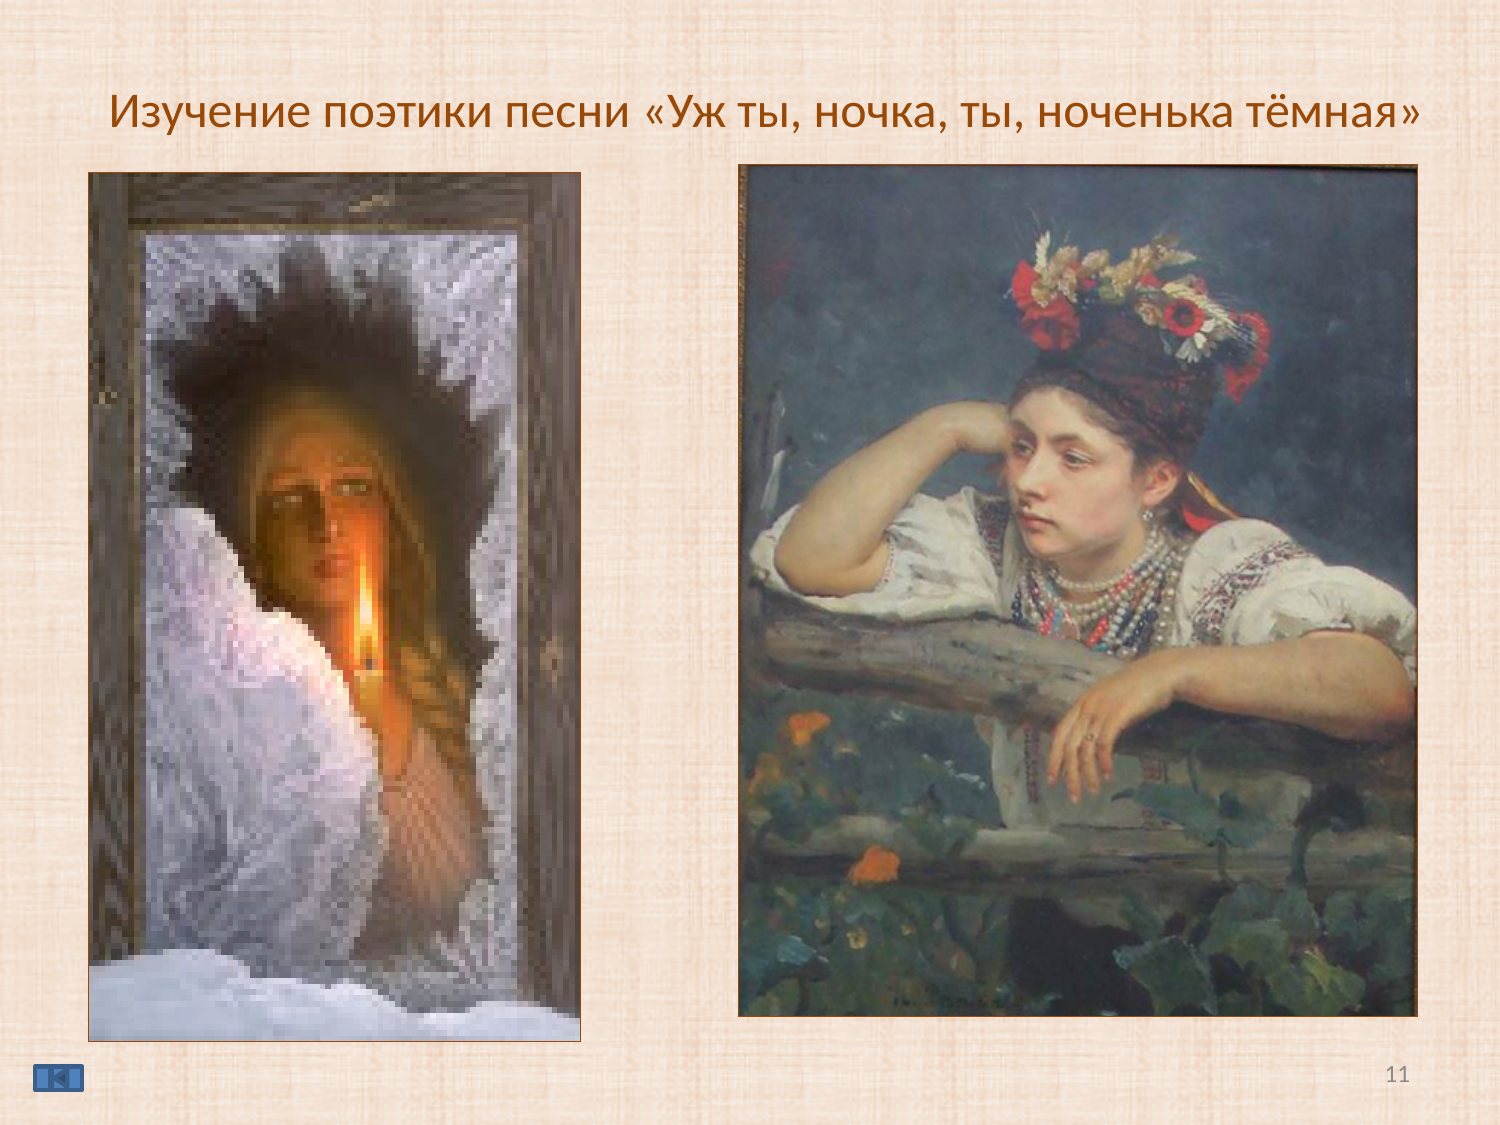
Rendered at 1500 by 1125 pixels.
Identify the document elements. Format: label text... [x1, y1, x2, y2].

picture [738, 163, 1419, 1018]
picture [88, 172, 581, 1042]
slide_number 11 [1074, 1042, 1425, 1103]
text_box Изучение поэтики песни «Уж ты, ночка, ты, ноченька тёмная» [93, 70, 1442, 145]
text_box [33, 1064, 84, 1092]
